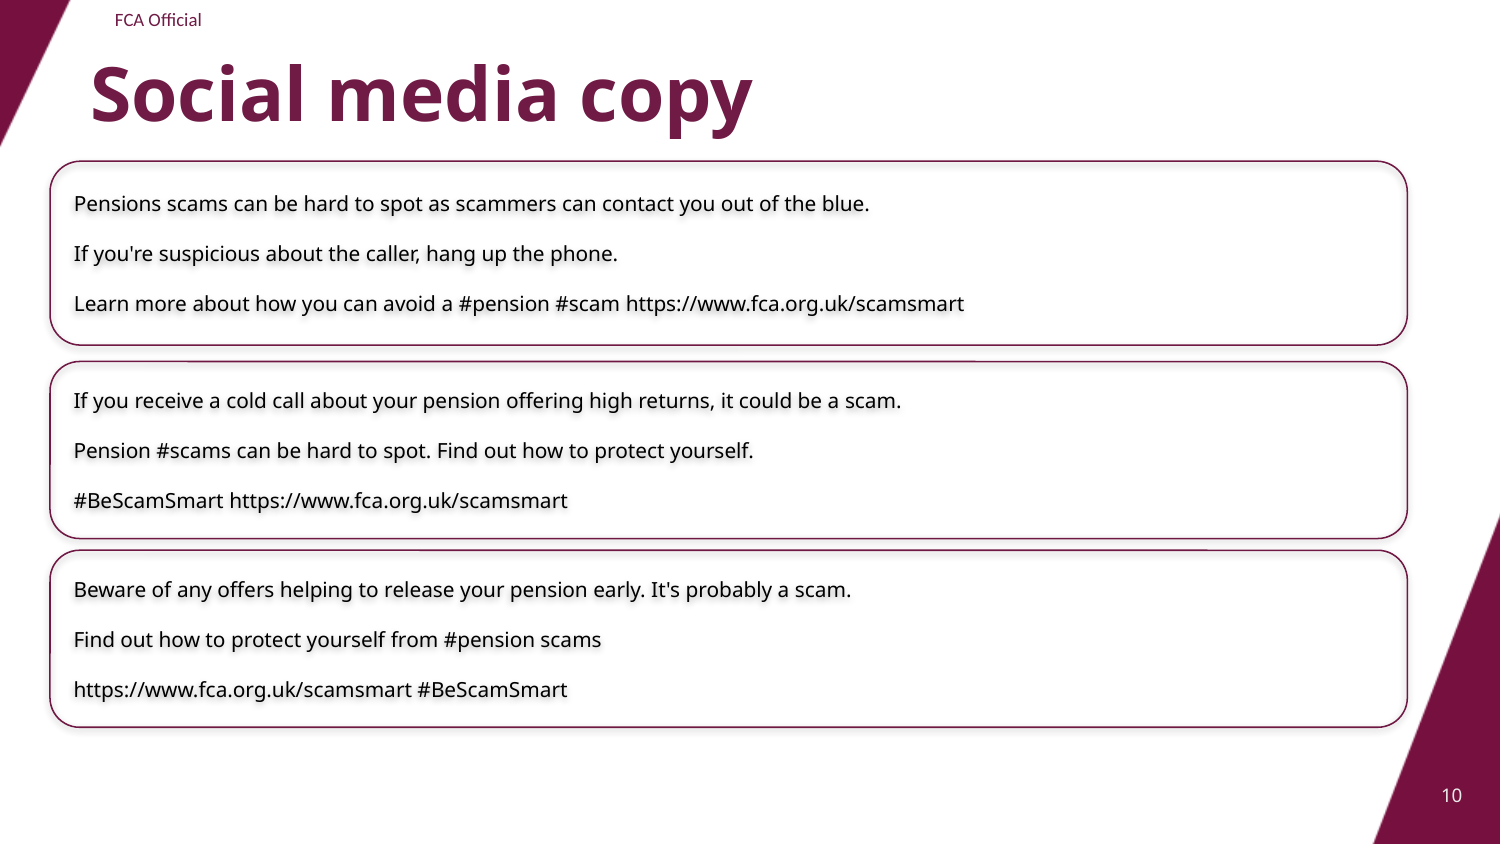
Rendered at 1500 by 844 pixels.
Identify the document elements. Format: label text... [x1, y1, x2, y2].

text_box If you receive a cold call about your pension offering high returns, it could be a scam. Pension #scams can be hard to spot. Find out how to protect yourself. #BeScamSmart https://www.fca.org.uk/scamsmart [49, 360, 1409, 540]
text_box Pensions scams can be hard to spot as scammers can contact you out of the blue. If you're suspicious about the caller, hang up the phone. Learn more about how you can avoid a #pension #scam https://www.fca.org.uk/scamsmart [49, 160, 1409, 346]
slide_number 10 [1407, 774, 1478, 820]
text_box Beware of any offers helping to release your pension early. It's probably a scam. Find out how to protect yourself from #pension scams https://www.fca.org.uk/scamsmart #BeScamSmart [49, 549, 1409, 729]
title Social media copy [75, 33, 1425, 144]
